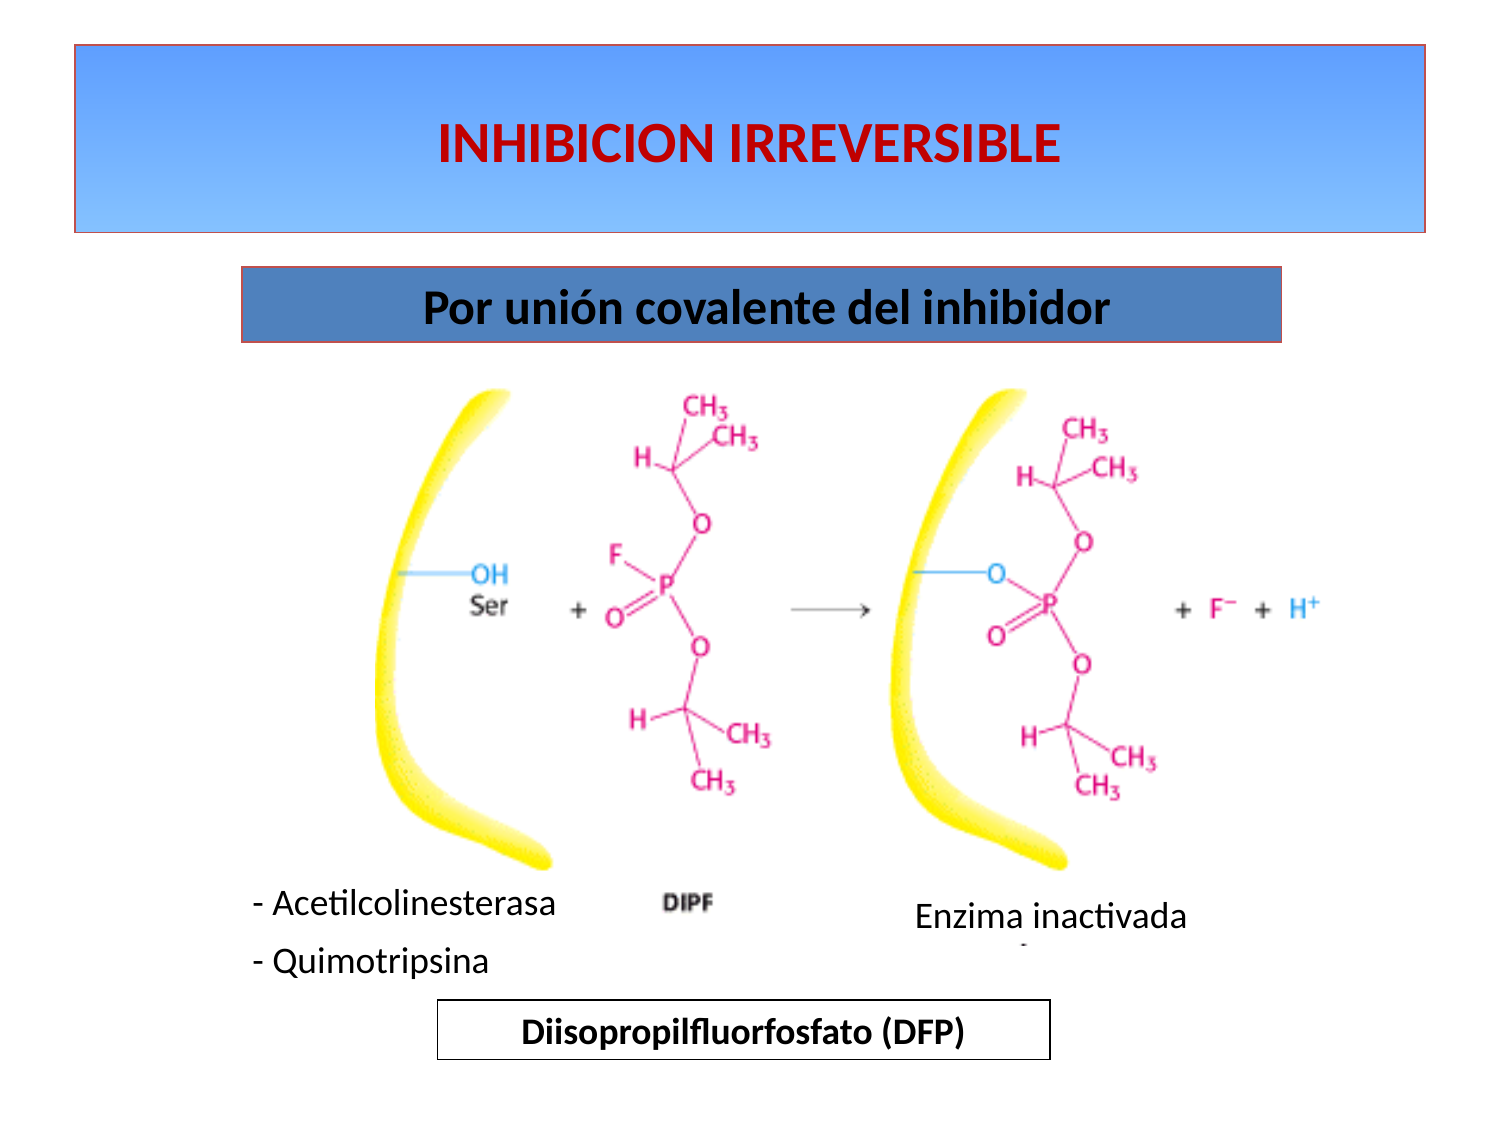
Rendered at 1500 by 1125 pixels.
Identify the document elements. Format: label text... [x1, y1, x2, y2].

title INHIBICION IRREVERSIBLE [74, 44, 1426, 233]
text_box Diisopropilfluorfosfato (DFP) [437, 1008, 1050, 1060]
text_box Por unión covalente del inhibidor [242, 267, 1282, 342]
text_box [237, 387, 1326, 1000]
